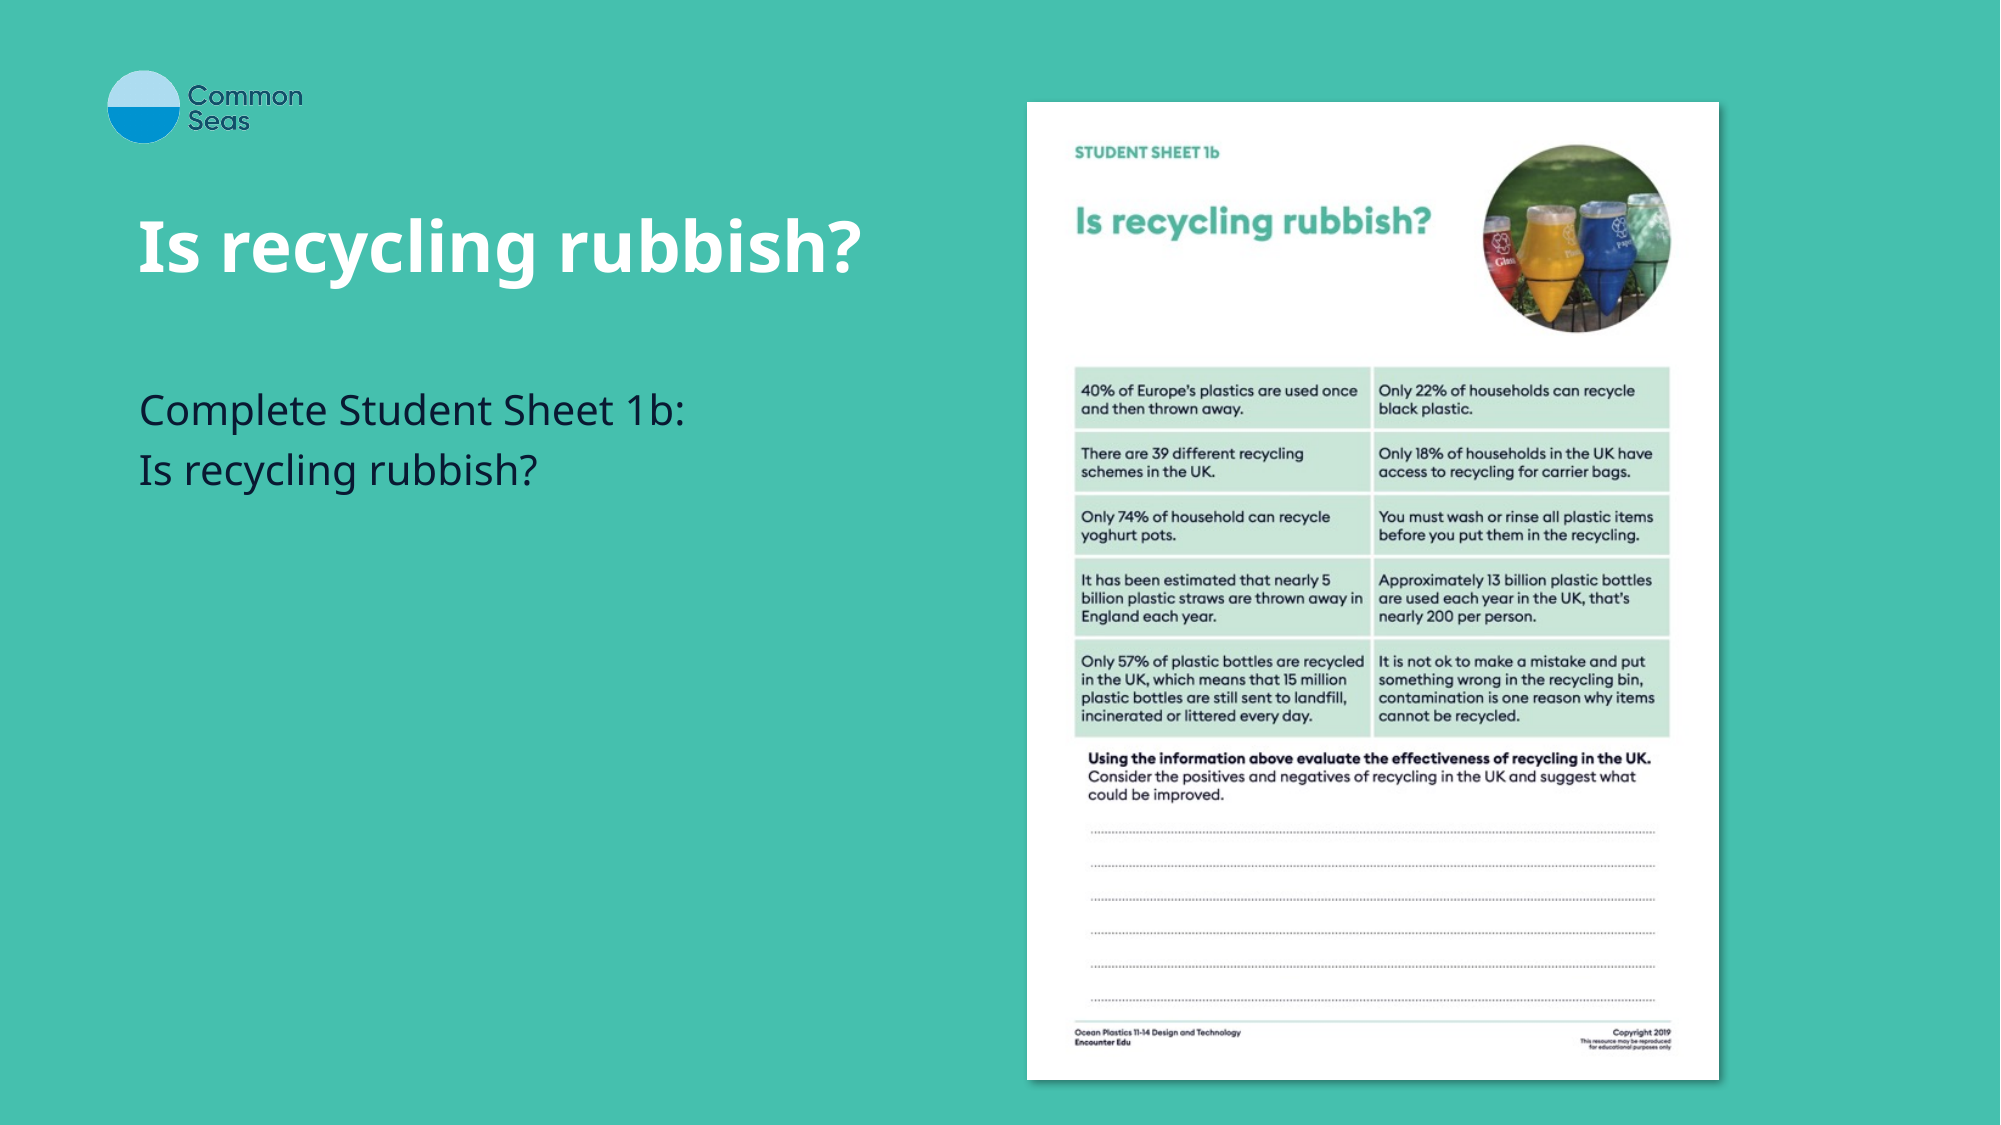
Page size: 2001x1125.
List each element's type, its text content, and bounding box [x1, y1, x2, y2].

list Complete Student Sheet 1b: Is recycling rubbish? [130, 365, 729, 741]
list Is recycling rubbish? [130, 203, 1001, 386]
picture [101, 67, 310, 146]
picture [1027, 101, 1720, 1080]
